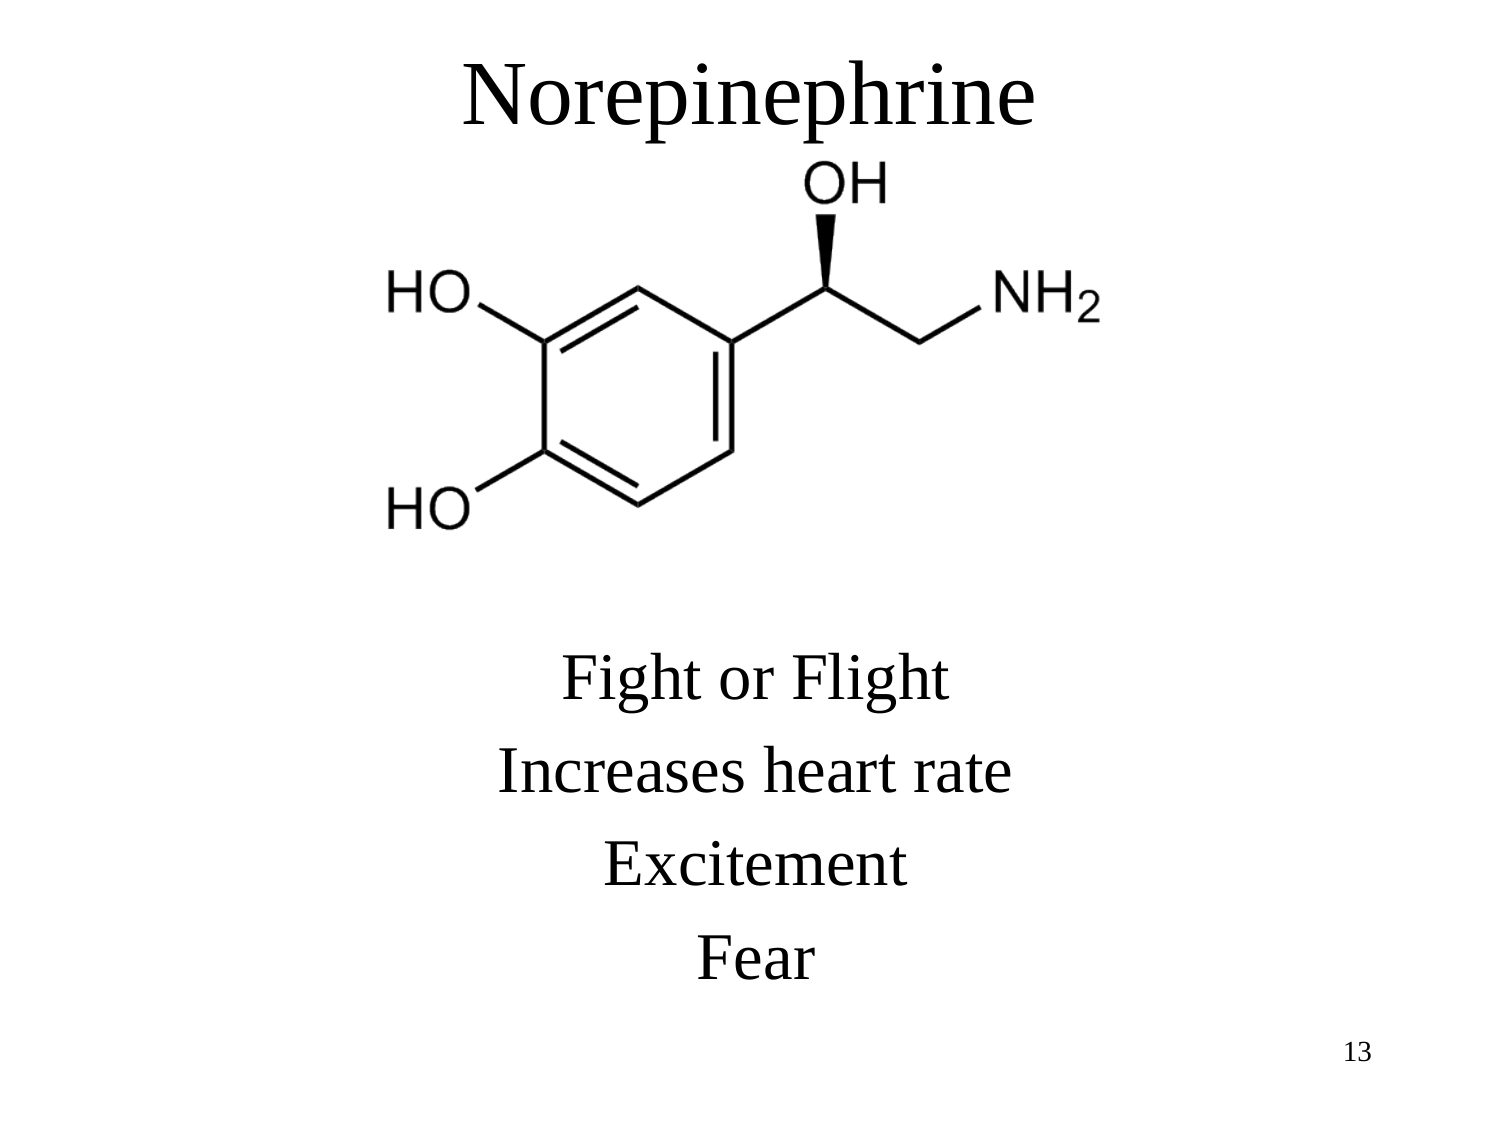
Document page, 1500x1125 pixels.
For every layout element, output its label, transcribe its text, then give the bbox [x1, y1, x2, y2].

subtitle Fight or Flight Increases heart rate Excitement Fear [99, 624, 1413, 1038]
picture [374, 149, 1113, 542]
title Norepinephrine [112, 12, 1388, 163]
slide_number 13 [1074, 1024, 1388, 1101]
